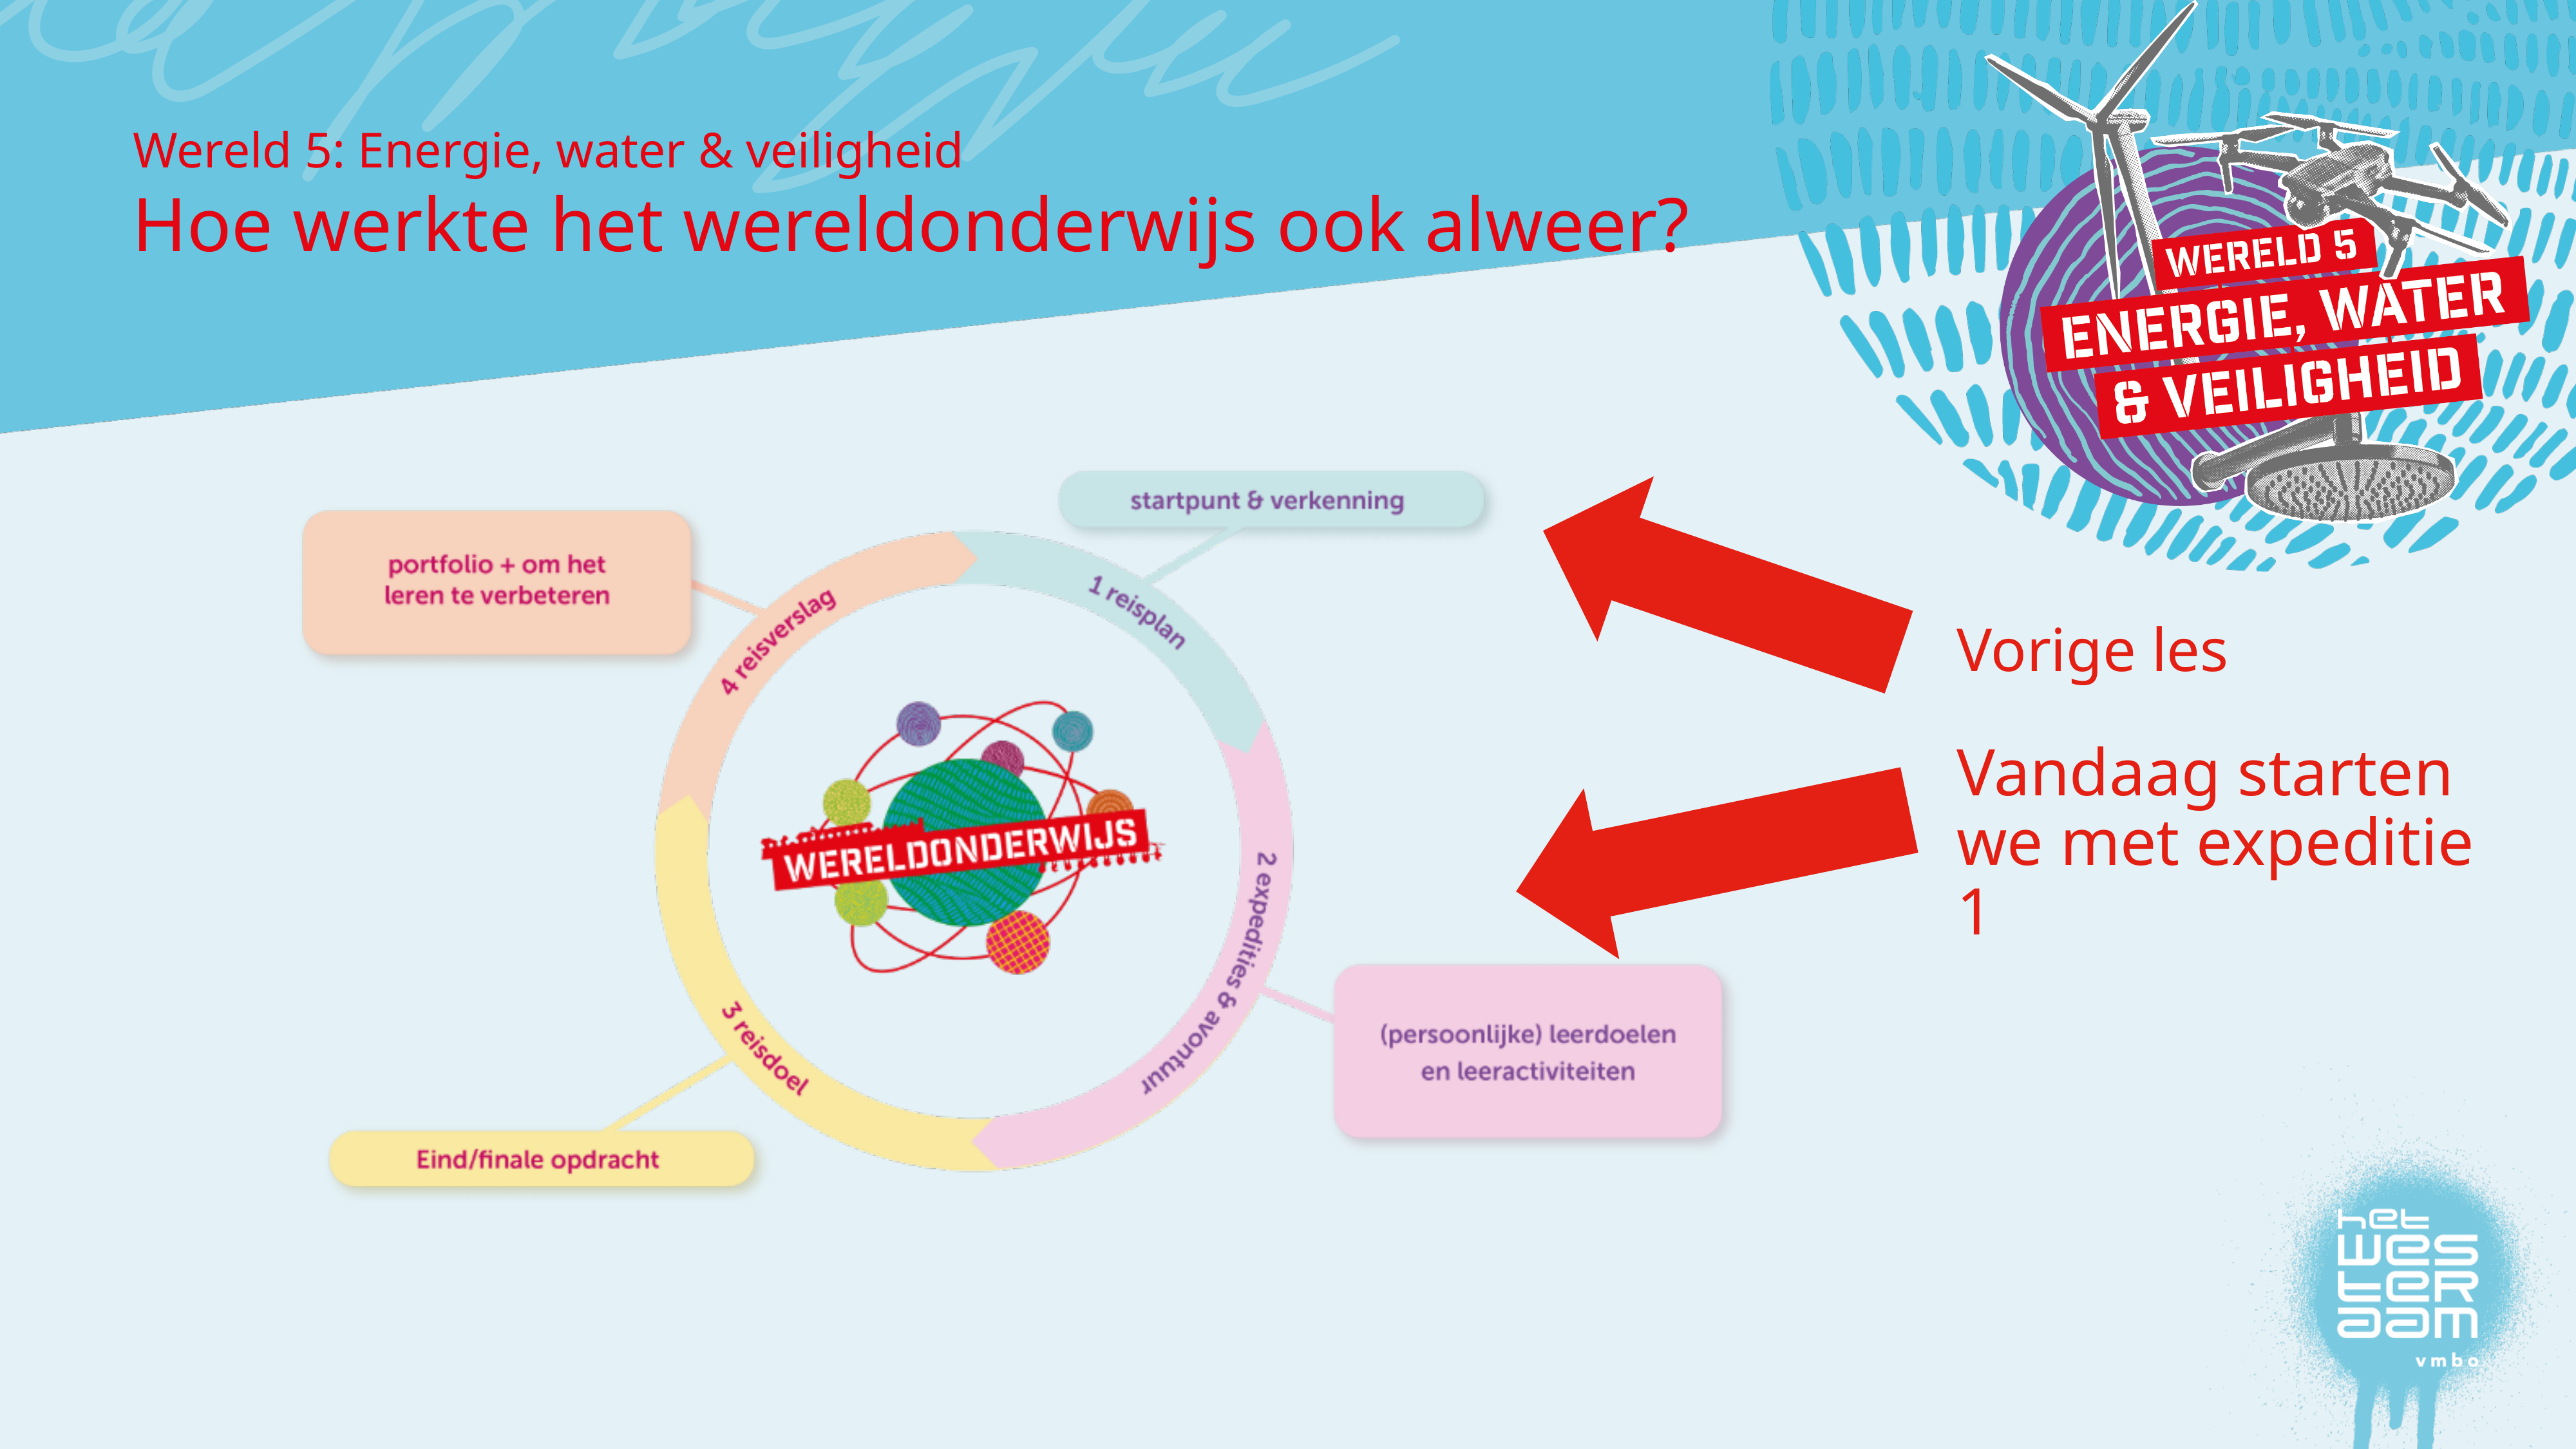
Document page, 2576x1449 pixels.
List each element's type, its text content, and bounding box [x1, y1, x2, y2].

text_box [1877, 598, 1913, 694]
text_box [1877, 767, 1918, 862]
text_box Vandaag starten we met expeditie 1 [1951, 734, 2530, 961]
picture [0, 0, 2576, 1336]
picture [2206, 1062, 2576, 1449]
list Vorige les [1951, 614, 2275, 691]
